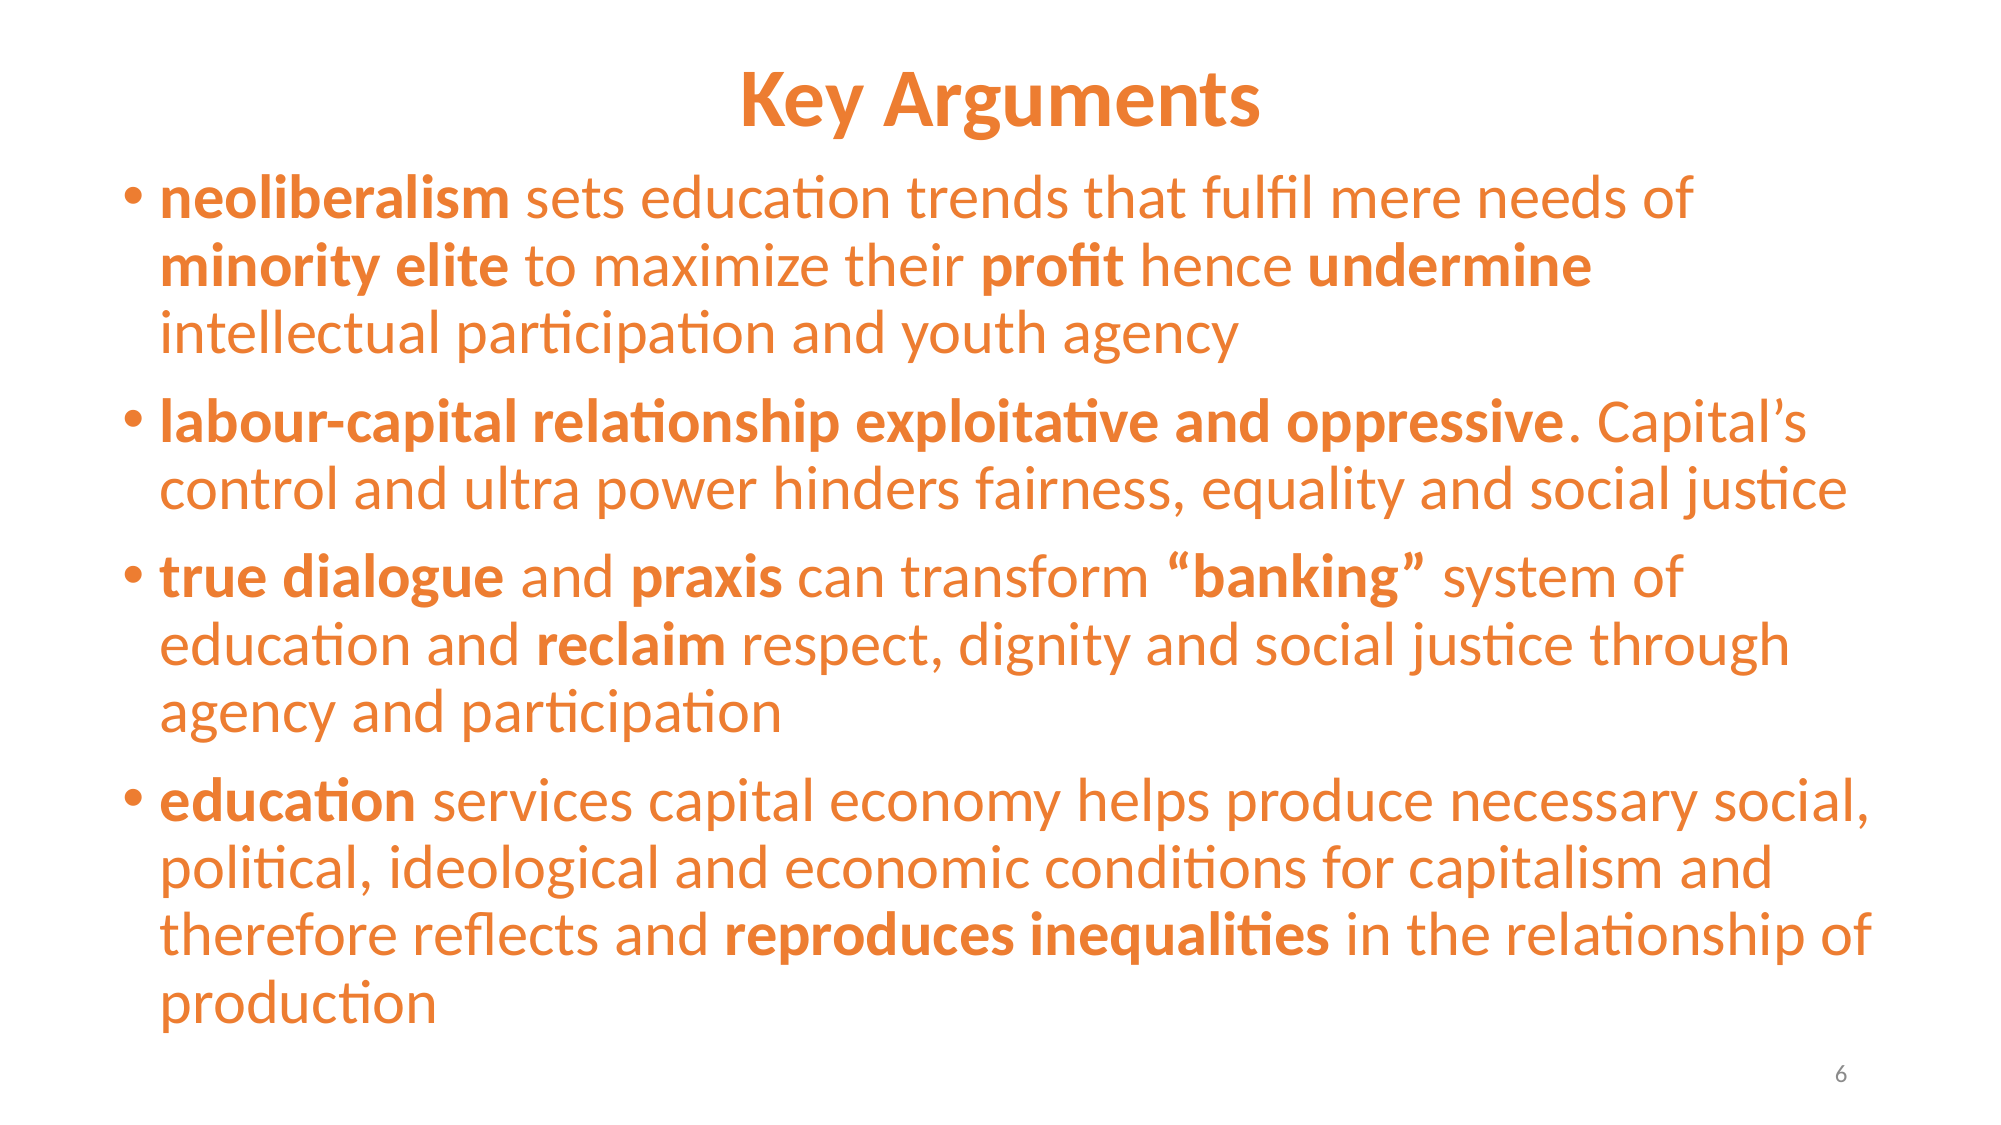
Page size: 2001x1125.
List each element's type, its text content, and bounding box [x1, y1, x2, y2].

list Key Arguments neoliberalism sets education trends that fulfil mere needs of minority elite to maximize their profit hence undermine intellectual participation and youth agency labour-capital relationship exploitative and oppressive. Capital’s control and ultra power hinders fairness, equality and social justice true dialogue and praxis can transform “banking” system of education and reclaim respect, dignity and social justice through agency and participation education services capital economy helps produce necessary social, political, ideological and economic conditions for capitalism and therefore reflects and reproduces inequalities in the relationship of production [107, 46, 1895, 1078]
slide_number 6 [1412, 1042, 1863, 1103]
